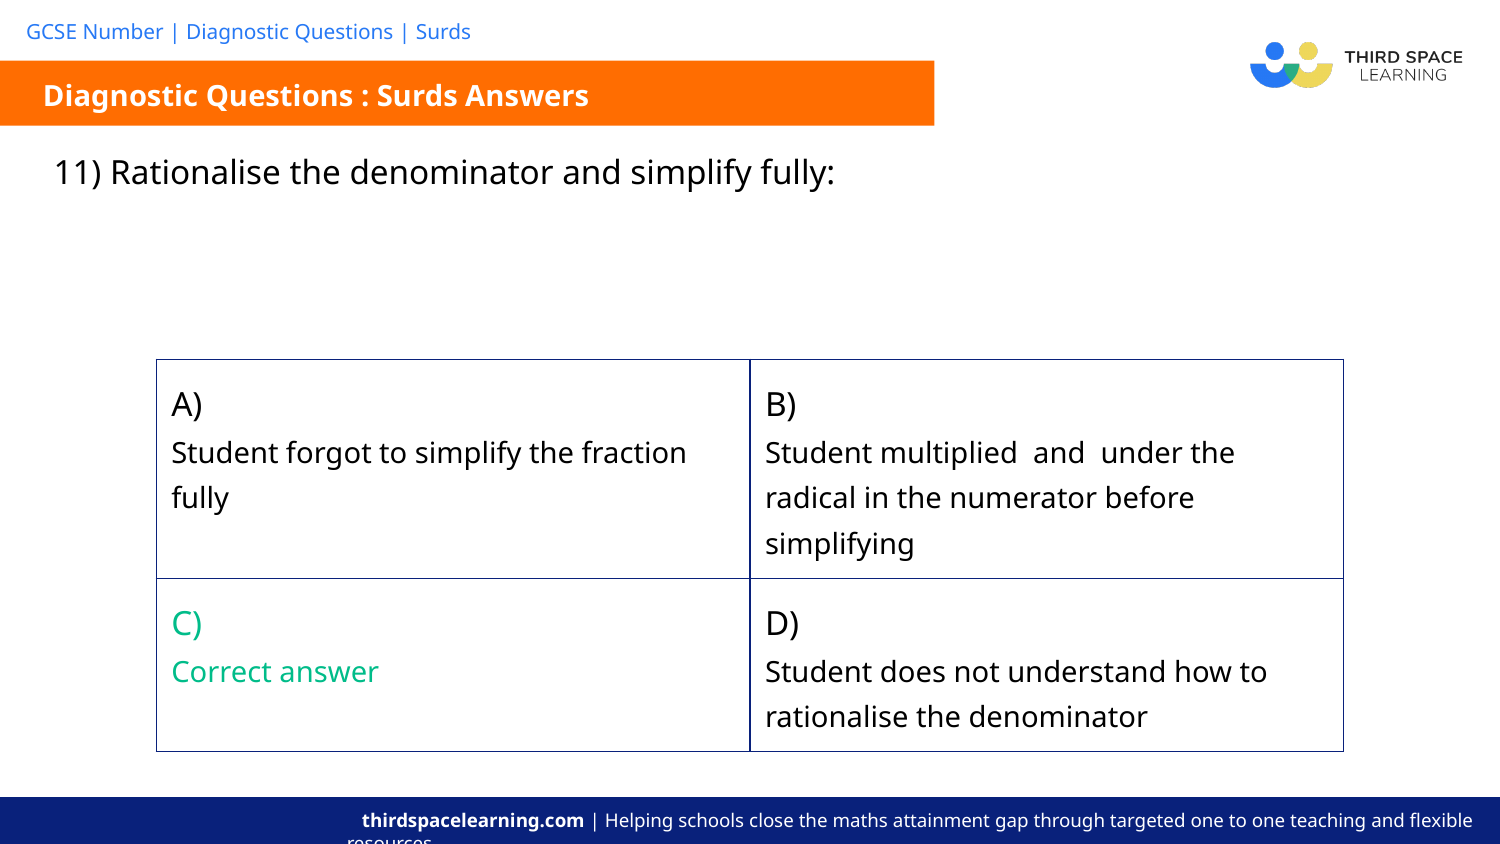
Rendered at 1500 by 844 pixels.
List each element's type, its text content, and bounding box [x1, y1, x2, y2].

picture [1250, 33, 1465, 99]
text_box Diagnostic Questions : Surds Answers [27, 61, 778, 127]
